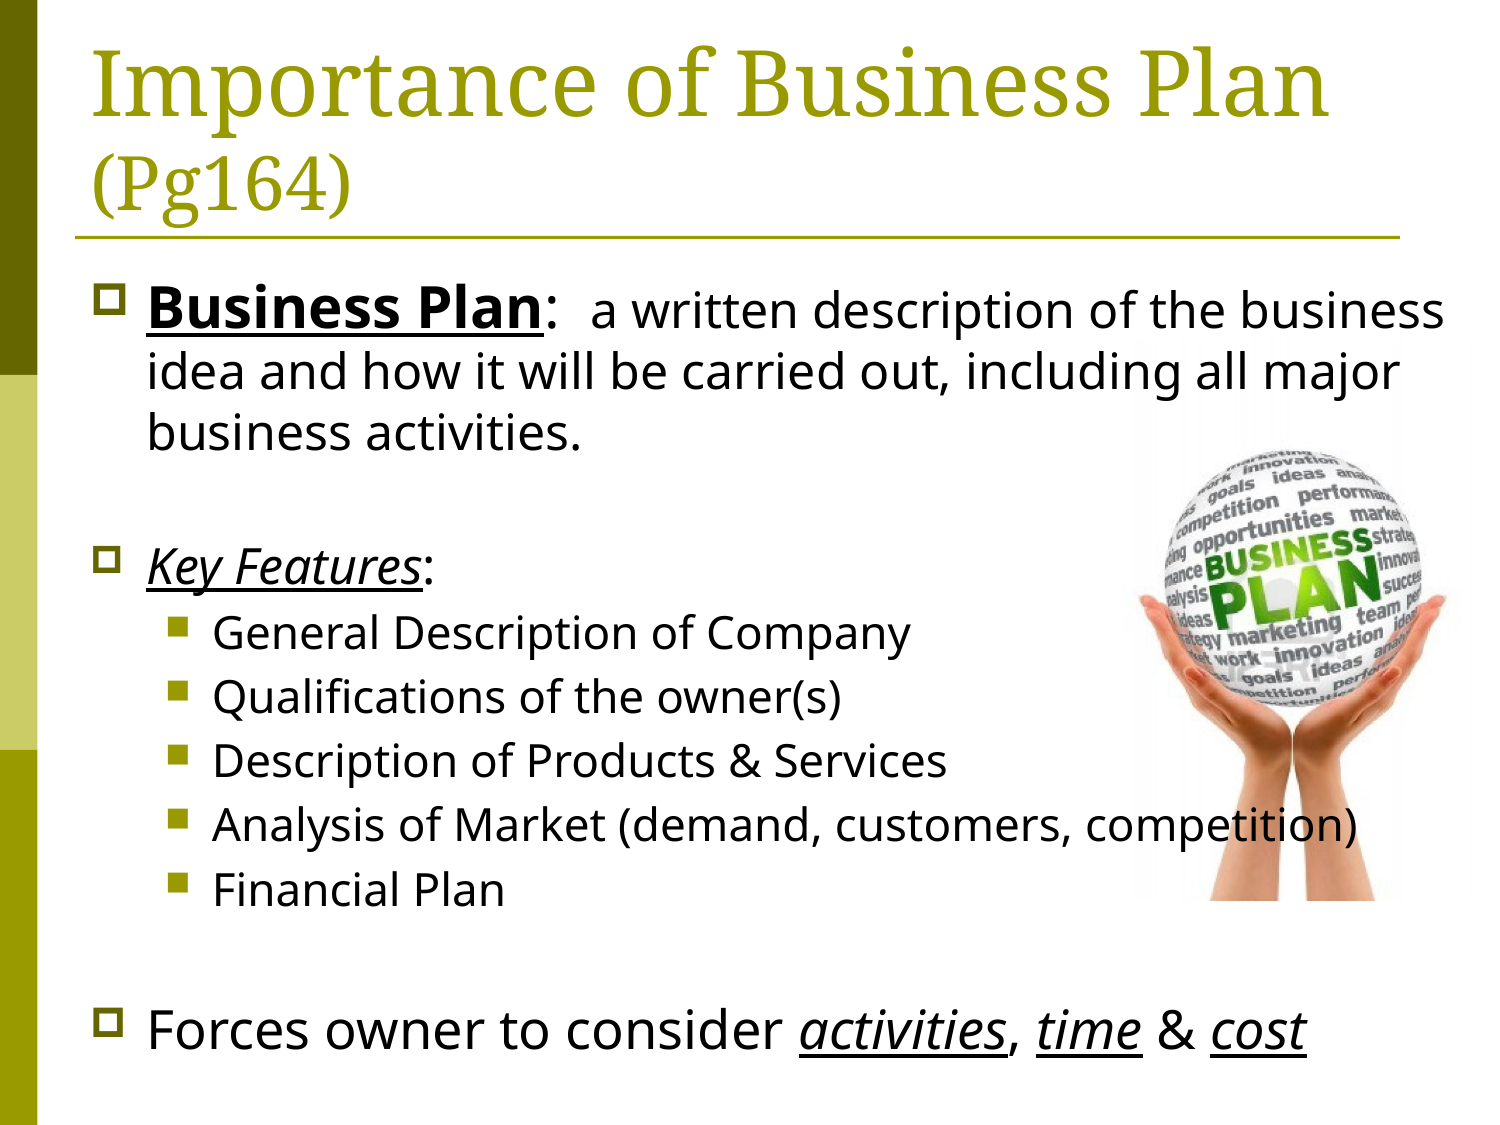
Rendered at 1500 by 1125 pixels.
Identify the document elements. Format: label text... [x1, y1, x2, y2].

list Business Plan: a written description of the business idea and how it will be carried out, including all major business activities. Key Features: General Description of Company Qualifications of the owner(s) Description of Products & Services Analysis of Market (demand, customers, competition) Financial Plan Forces owner to consider activities, time & cost [74, 262, 1476, 1006]
picture [1099, 338, 1473, 901]
title Importance of Business Plan (Pg164) [74, 45, 1426, 233]
